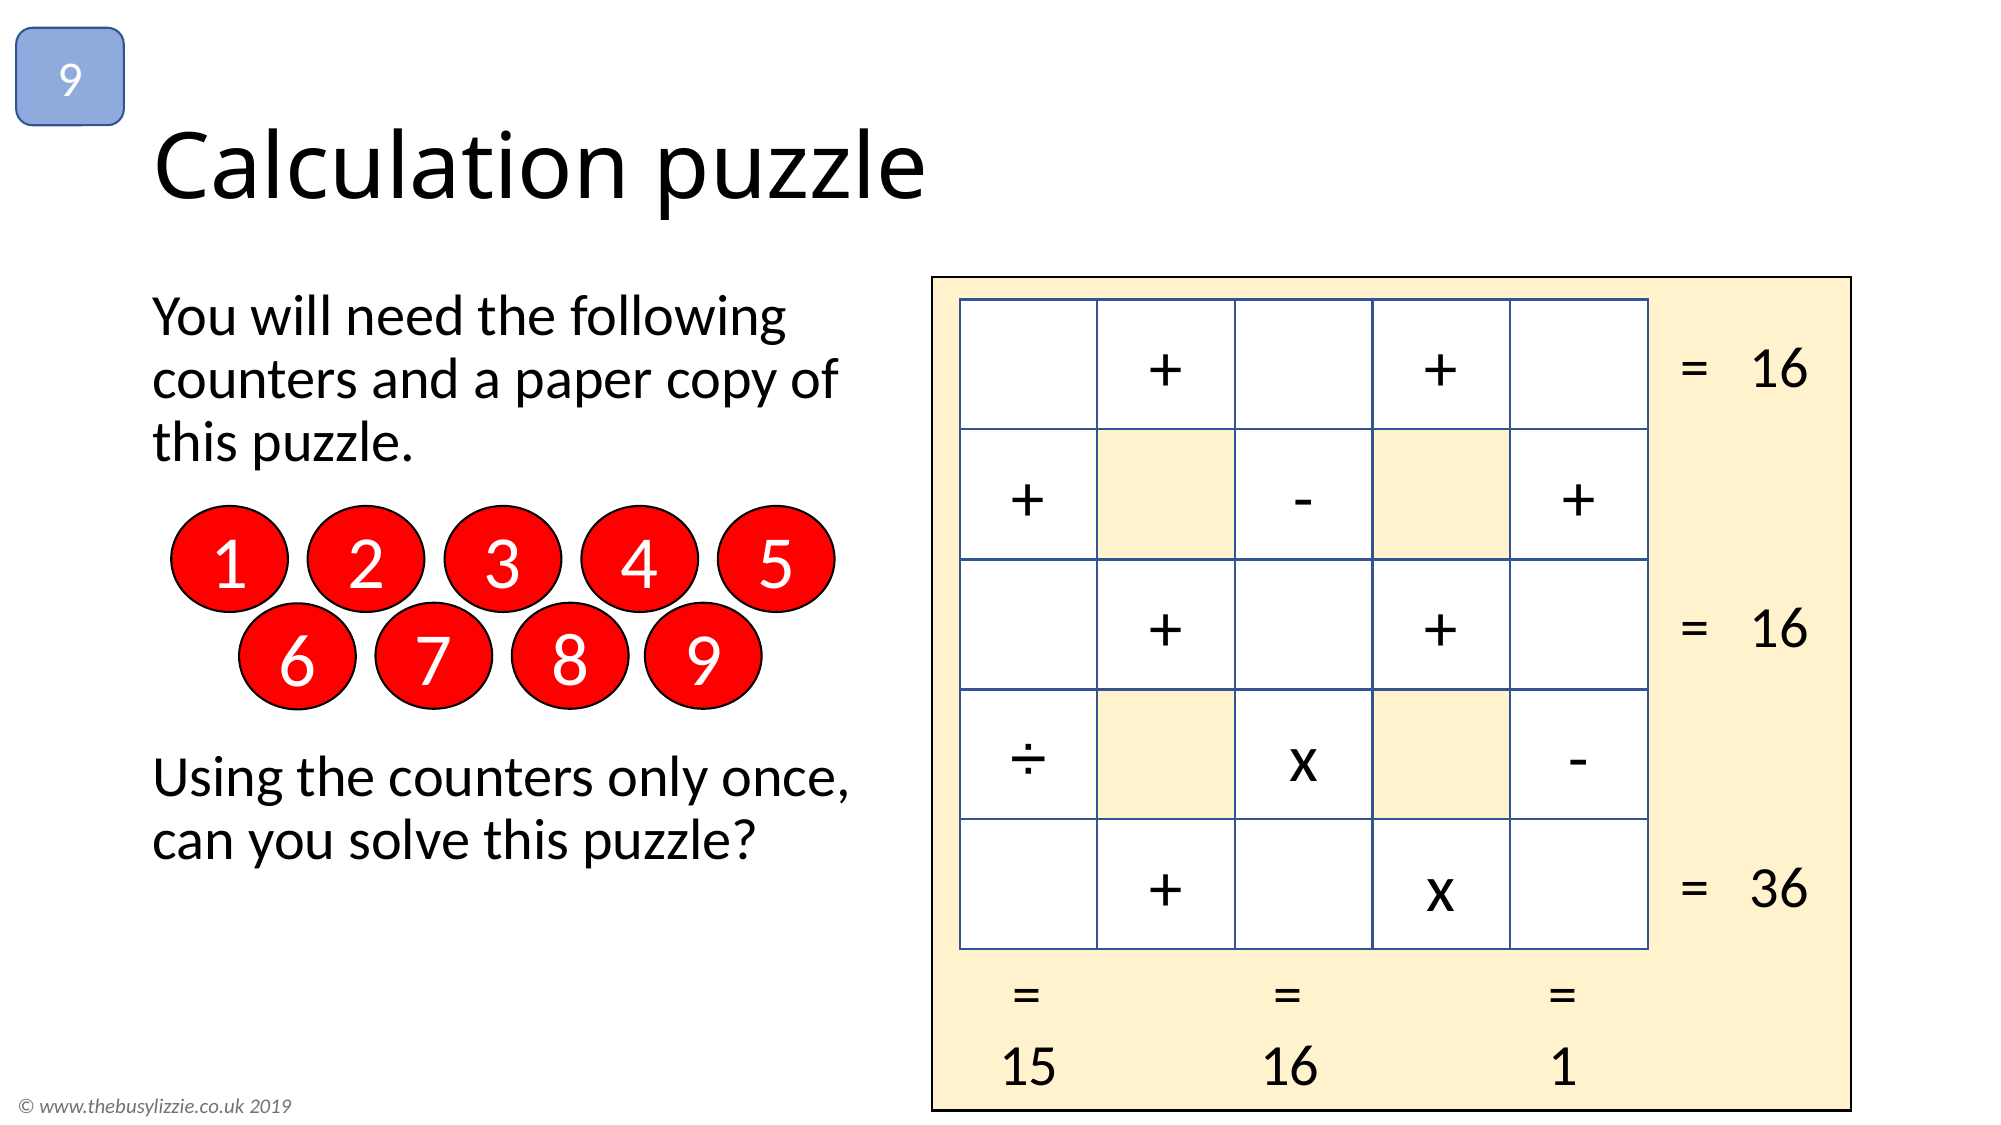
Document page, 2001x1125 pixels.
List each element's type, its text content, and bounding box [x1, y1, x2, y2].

title Calculation puzzle [137, 59, 1863, 278]
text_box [171, 505, 835, 710]
text_box [931, 276, 1852, 1112]
text_box = 36 [1666, 841, 1843, 927]
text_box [959, 299, 1648, 950]
text_box = 15 [984, 950, 1108, 1105]
text_box = 16 [1245, 950, 1369, 1105]
text_box = 1 [1520, 950, 1644, 1105]
text_box = 16 [1666, 321, 1843, 407]
list You will need the following counters and a paper copy of this puzzle. Using the counters only once, can you solve this puzzle? [137, 277, 891, 1014]
text_box 9 [15, 26, 125, 127]
text_box = 16 [1666, 581, 1843, 667]
text_box © www.thebusylizzie.co.uk 2019 [2, 1085, 311, 1125]
